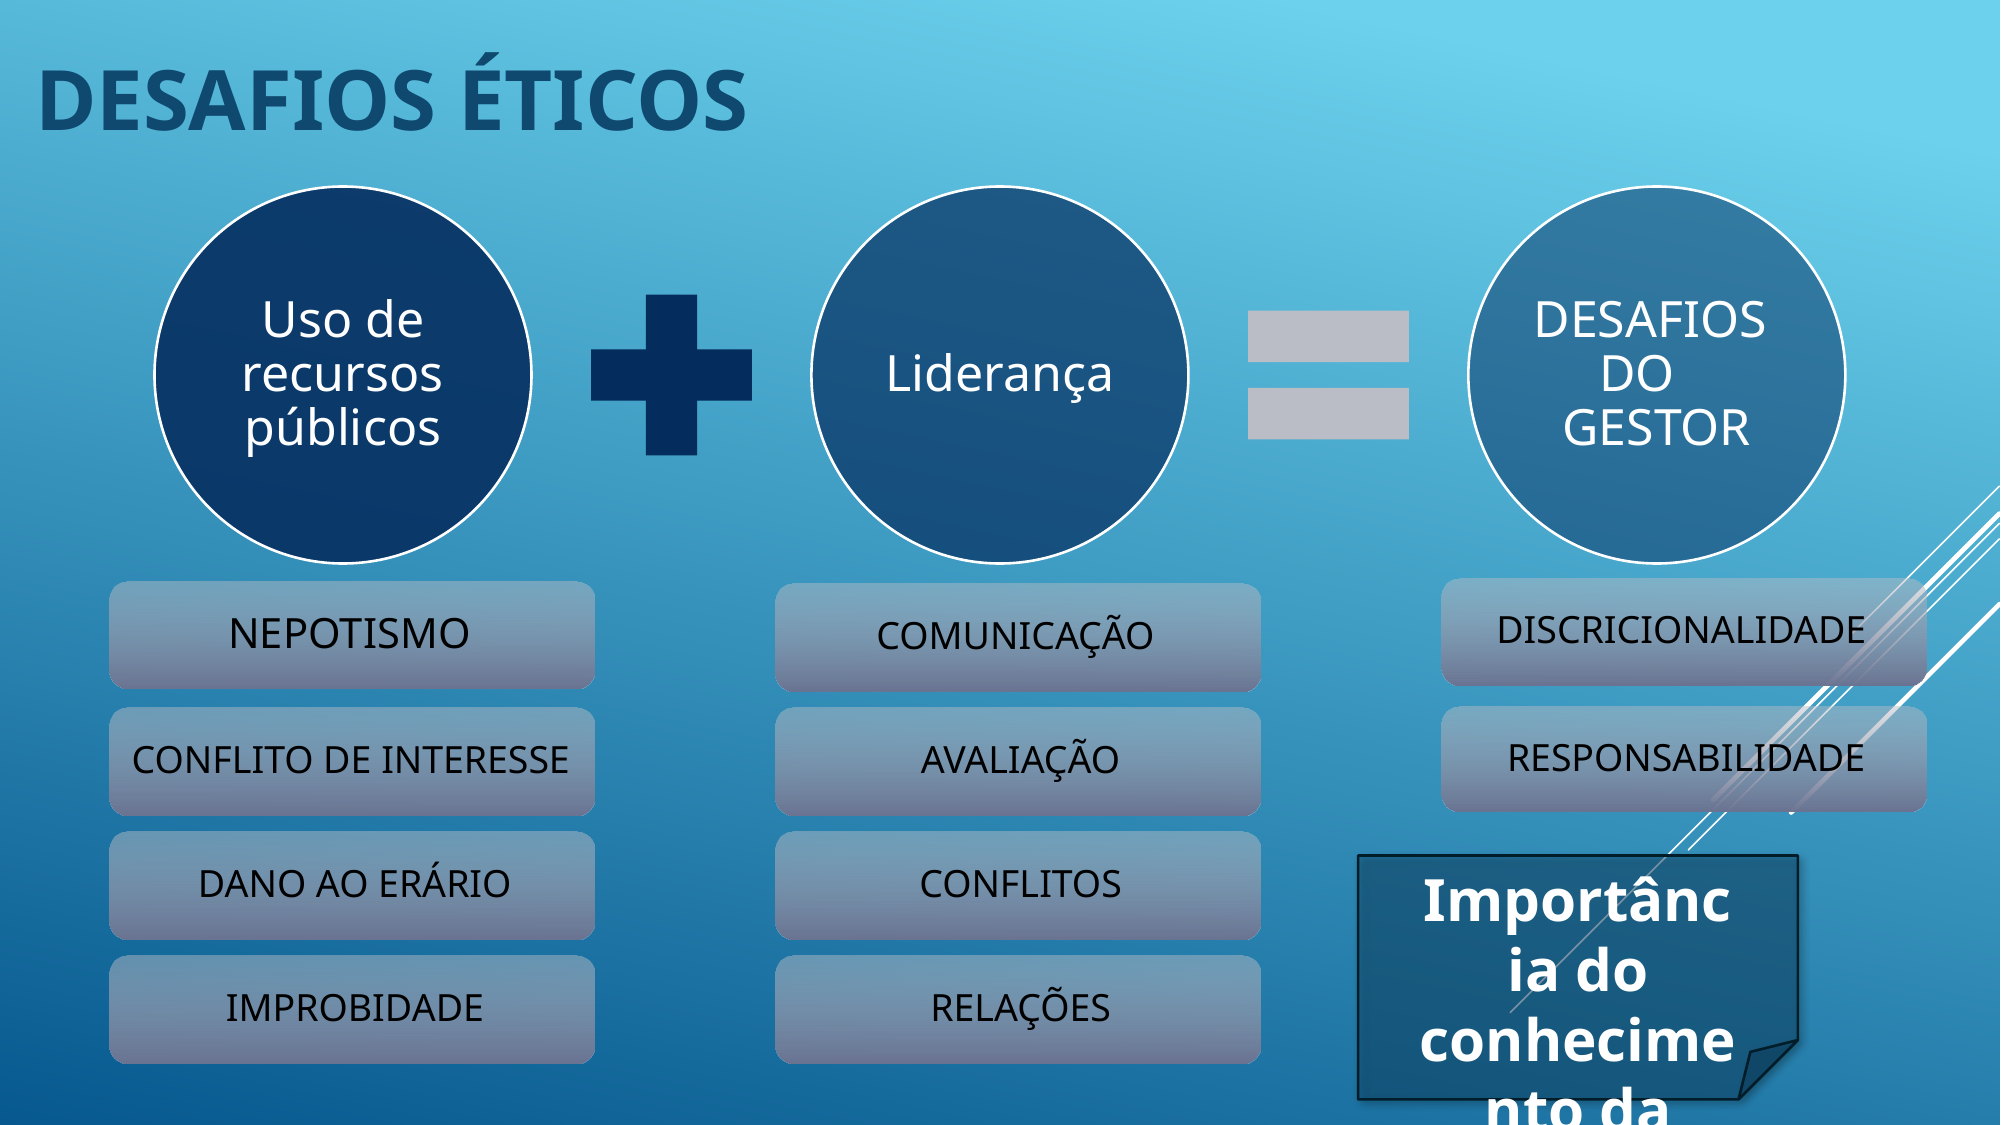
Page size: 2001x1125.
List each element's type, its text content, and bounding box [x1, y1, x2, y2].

text_box DESAFIOS ÉTICOS [20, 32, 153, 155]
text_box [109, 577, 595, 1070]
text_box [153, 32, 1846, 718]
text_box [775, 577, 1261, 1070]
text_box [1440, 577, 1927, 815]
text_box Importância do conhecimento da legislação! [1402, 855, 1754, 1125]
text_box [1356, 854, 1800, 1101]
